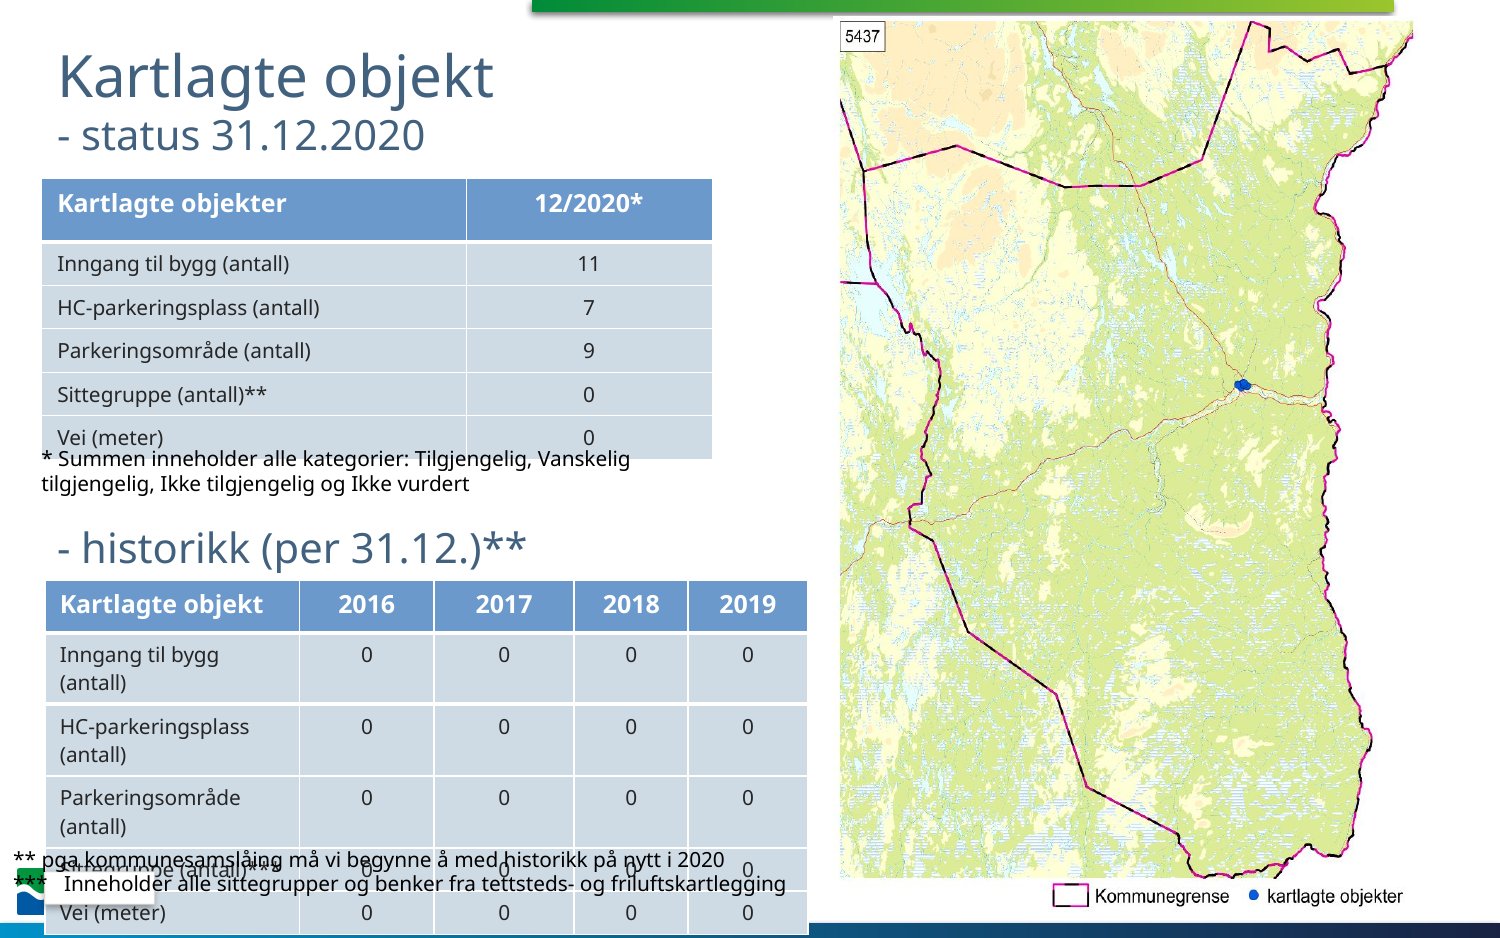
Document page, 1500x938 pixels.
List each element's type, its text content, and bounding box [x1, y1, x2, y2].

table_header 2018 [575, 581, 687, 631]
table_cell 0 [689, 635, 807, 702]
table_cell 0 [300, 904, 433, 934]
table_cell Parkeringsområde (antall) [42, 329, 466, 372]
table_cell HC-parkeringsplass (antall) [42, 286, 466, 328]
table_cell 0 [689, 706, 807, 775]
table_cell 0 [575, 904, 687, 934]
table_cell 11 [467, 244, 712, 285]
table_cell 0 [435, 635, 573, 702]
table_cell Vei (meter) [46, 904, 299, 934]
table_header 2019 [689, 581, 807, 631]
table_header 2016 [300, 581, 433, 631]
table_header 2017 [435, 581, 573, 631]
table_cell 0 [300, 706, 433, 775]
table_cell 0 [802, 849, 807, 890]
table_cell 0 [575, 635, 687, 702]
table_cell 0 [689, 892, 807, 934]
table_cell 0 [300, 777, 433, 838]
text_box * Summen inneholder alle kategorier: Tilgjengelig, Vanskelig tilgjengelig, Ikke tilgjengelig og Ikke vurdert [26, 438, 711, 504]
table_header Kartlagte objekt [46, 581, 299, 631]
table_cell 0 [435, 904, 573, 934]
table_cell 7 [467, 286, 712, 328]
table_cell 0 [689, 777, 807, 847]
table_cell 0 [575, 777, 687, 838]
text_box Kartlagte objekt - status 31.12.2020 [42, 24, 828, 167]
picture [833, 16, 1419, 913]
table_header Kartlagte objekter [42, 179, 466, 240]
table_cell Sittegruppe (antall)** [42, 373, 466, 415]
table_cell 0 [467, 416, 712, 459]
table_cell 0 [300, 635, 433, 702]
table_cell 0 [467, 373, 712, 415]
text_box - historikk (per 31.12.)** [42, 496, 828, 580]
table_cell 0 [435, 706, 573, 775]
table_header 12/2020* [467, 179, 712, 240]
table_cell Parkeringsområde (antall) [46, 777, 299, 838]
table_cell Inngang til bygg (antall) [46, 635, 299, 702]
table_cell Inngang til bygg (antall) [42, 244, 466, 285]
table_cell 0 [435, 777, 573, 838]
table_cell 0 [575, 706, 687, 775]
table_cell 9 [467, 329, 712, 372]
table_cell Vei (meter) [42, 416, 466, 438]
text_box ** pga kommunesamslåing må vi begynne å med historikk på nytt i 2020 *** Inneholder alle sittegrupper og benker fra tettsteds- og friluftskartlegging [0, 838, 802, 904]
table_cell HC-parkeringsplass (antall) [46, 706, 299, 775]
